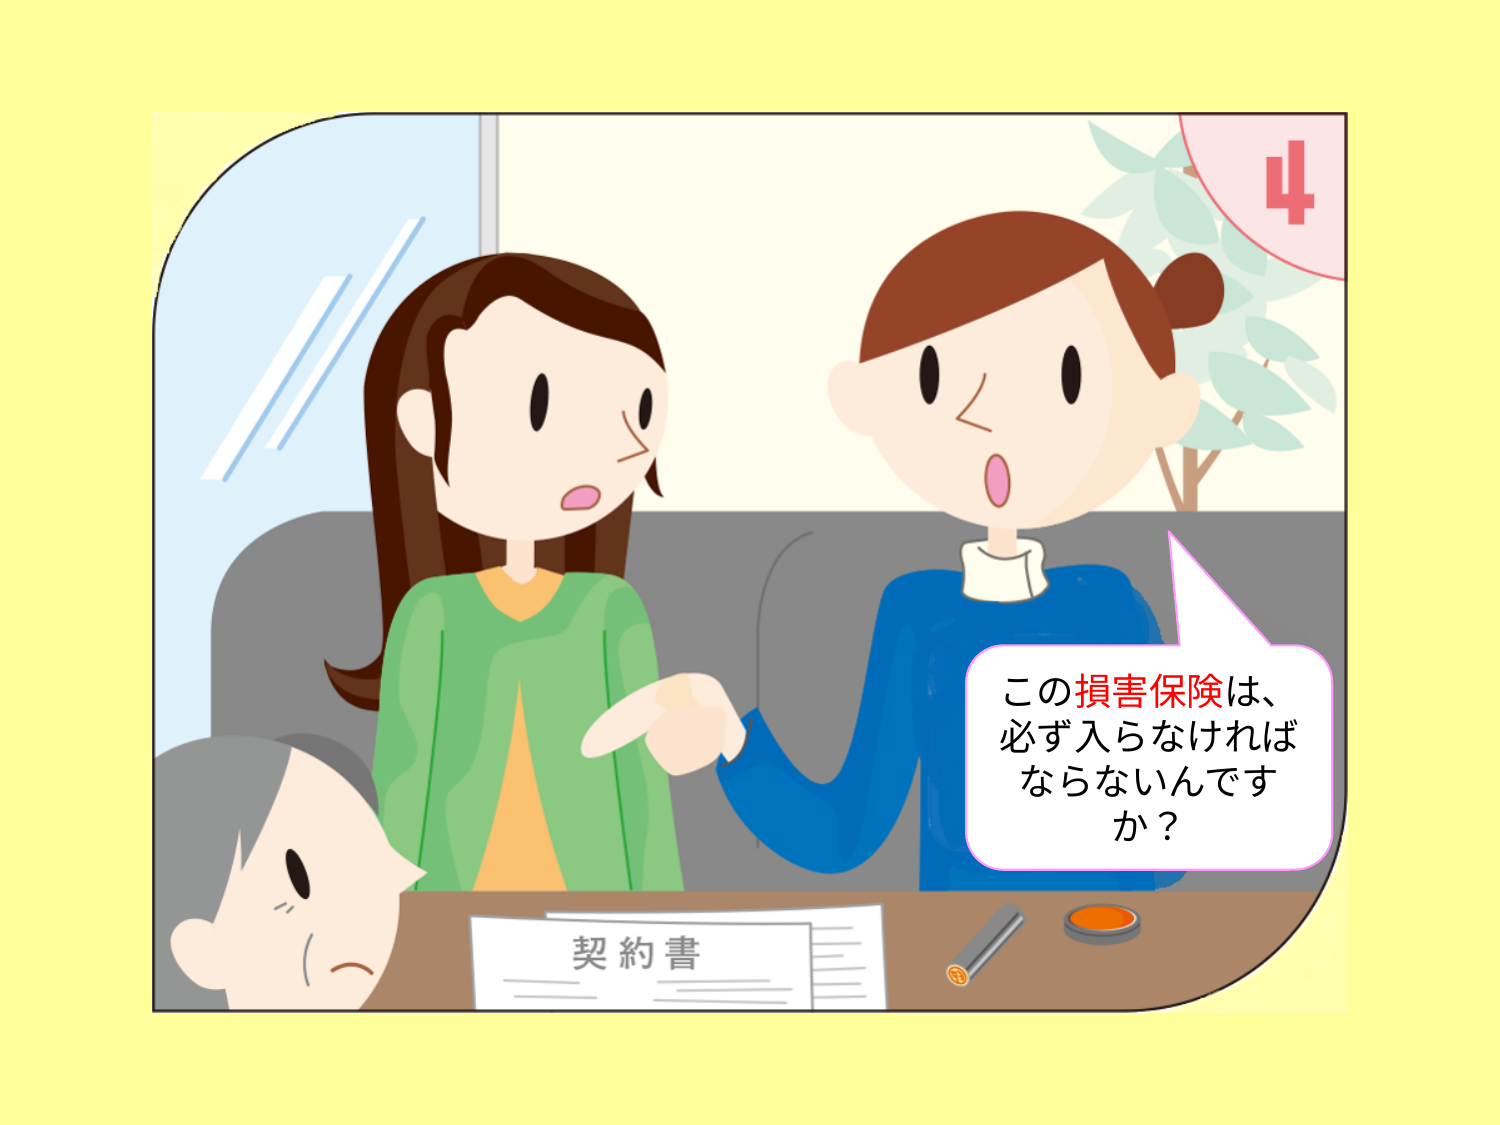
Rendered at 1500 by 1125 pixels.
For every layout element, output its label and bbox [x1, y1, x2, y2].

picture [152, 112, 1348, 1013]
